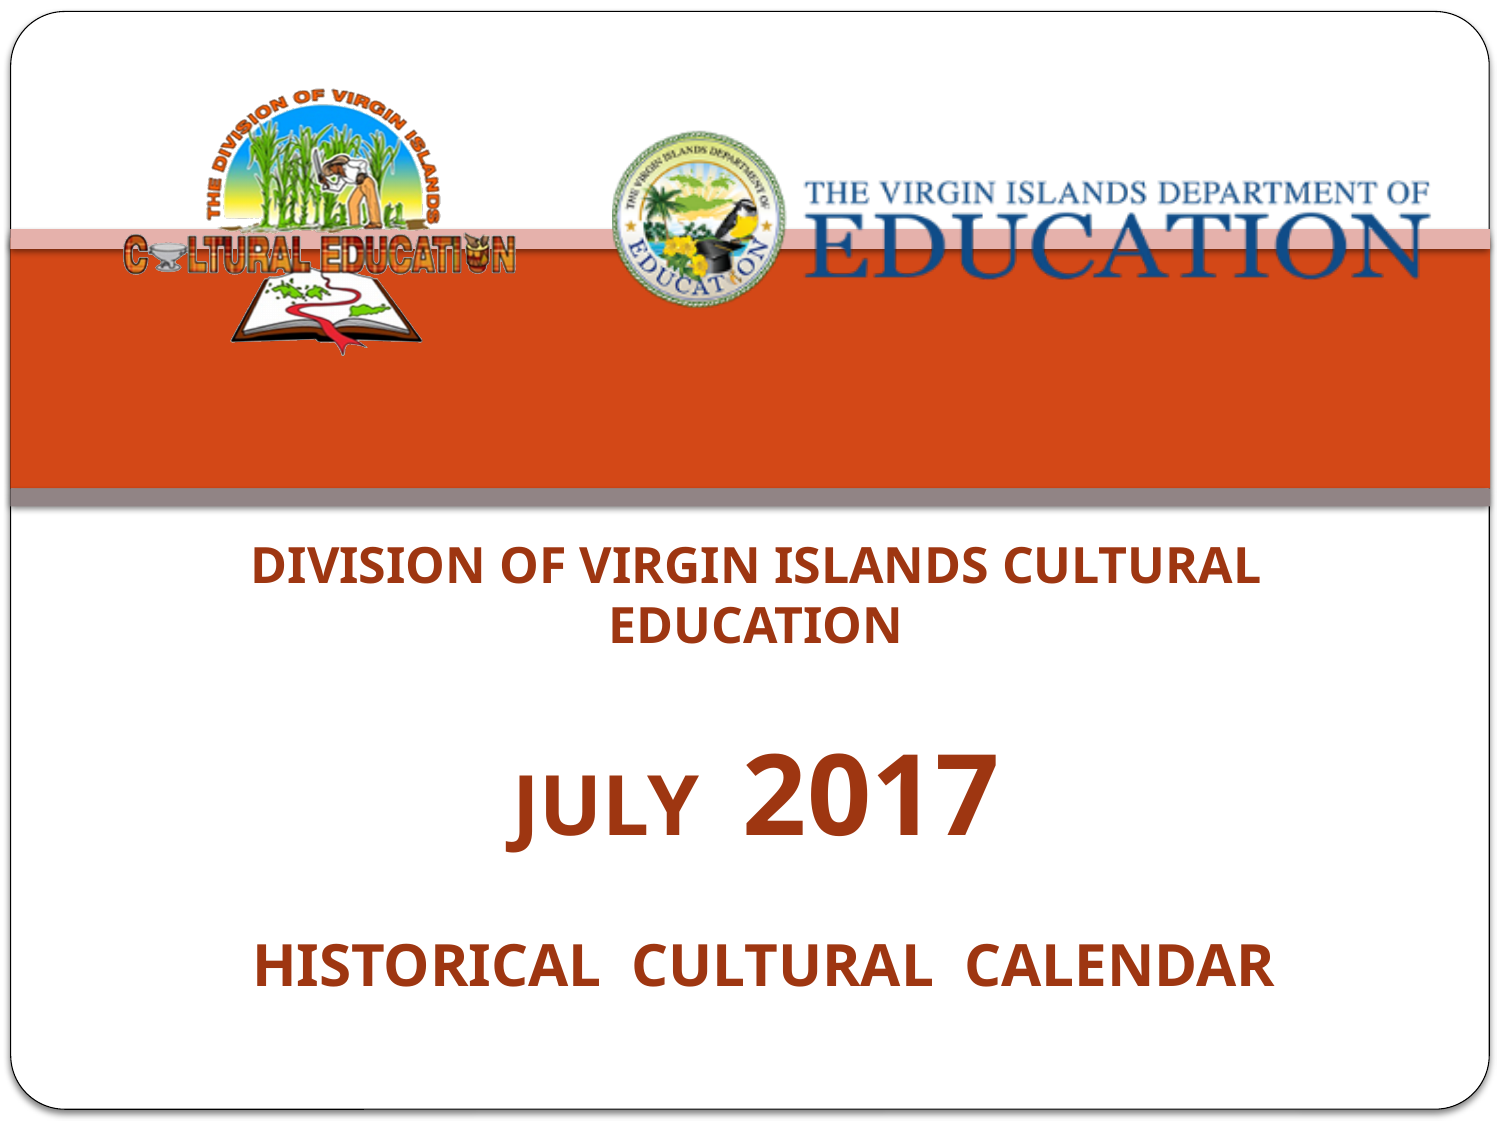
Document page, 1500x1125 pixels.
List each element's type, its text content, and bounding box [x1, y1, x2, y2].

picture [612, 124, 1500, 326]
picture [62, 0, 585, 589]
text_box DIVISION OF VIRGIN ISLANDS CULTURAL EDUCATION JULY 2017 HISTORICAL CULTURAL CALENDAR [112, 525, 1400, 1006]
